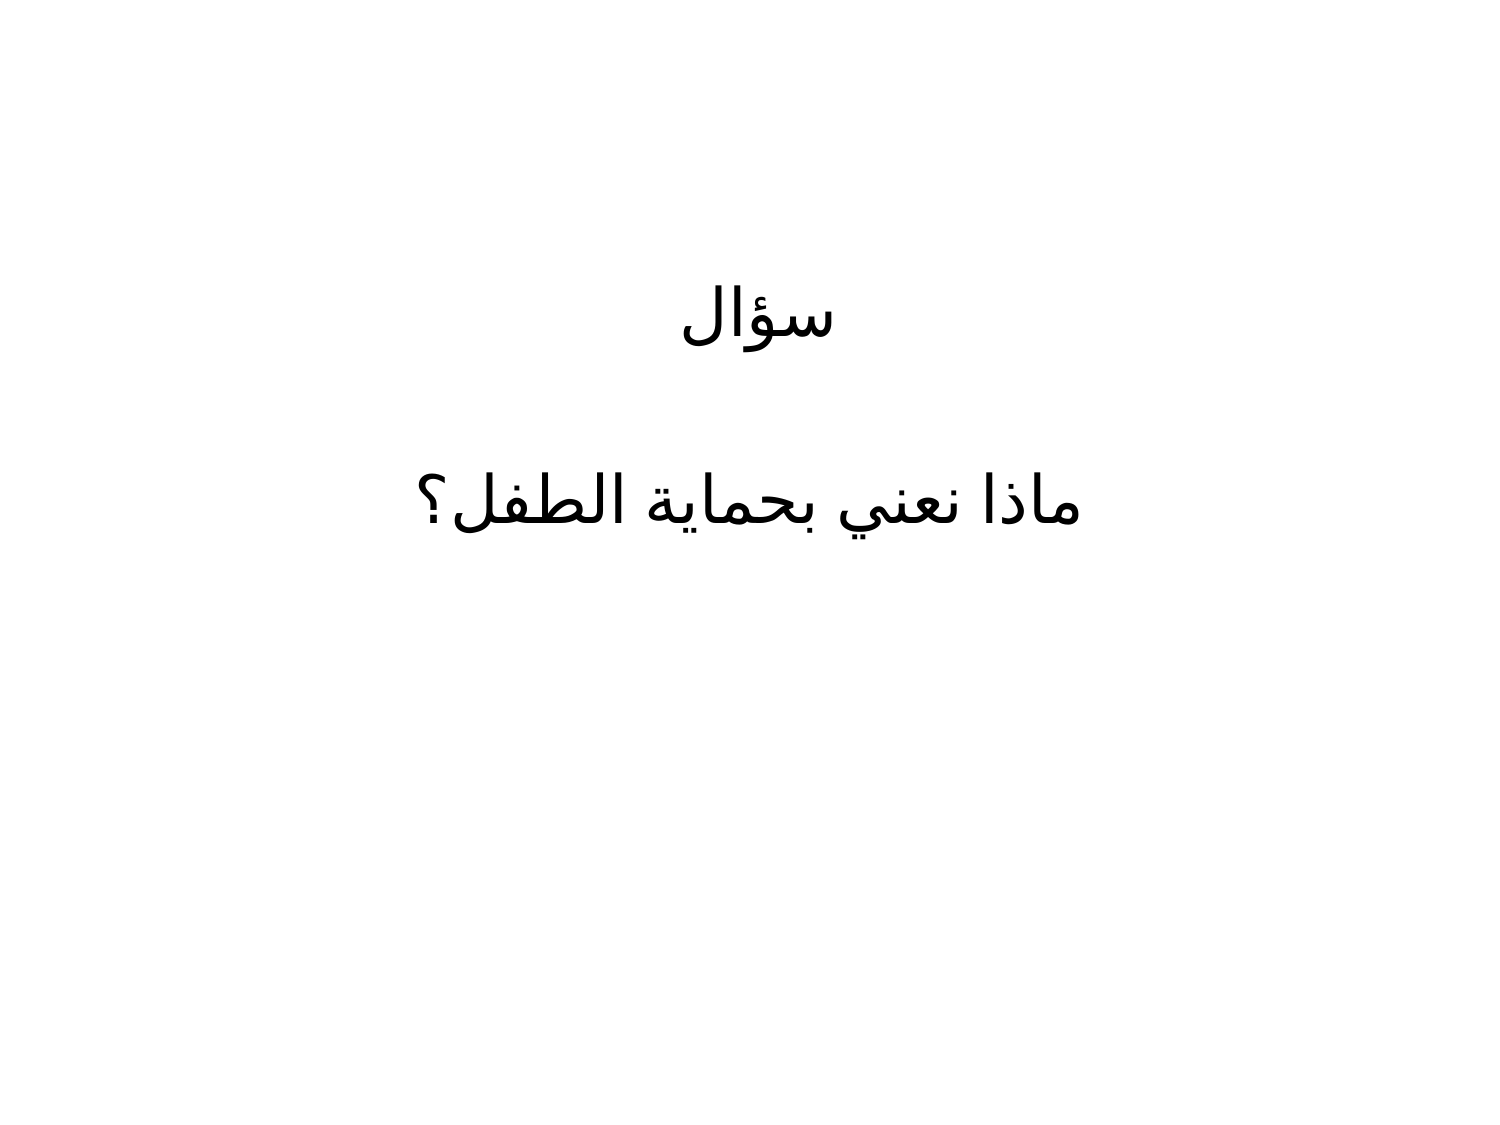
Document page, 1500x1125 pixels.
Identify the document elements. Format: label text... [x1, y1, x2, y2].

list سؤال ماذا نعني بحماية الطفل؟ [75, 262, 1425, 1005]
